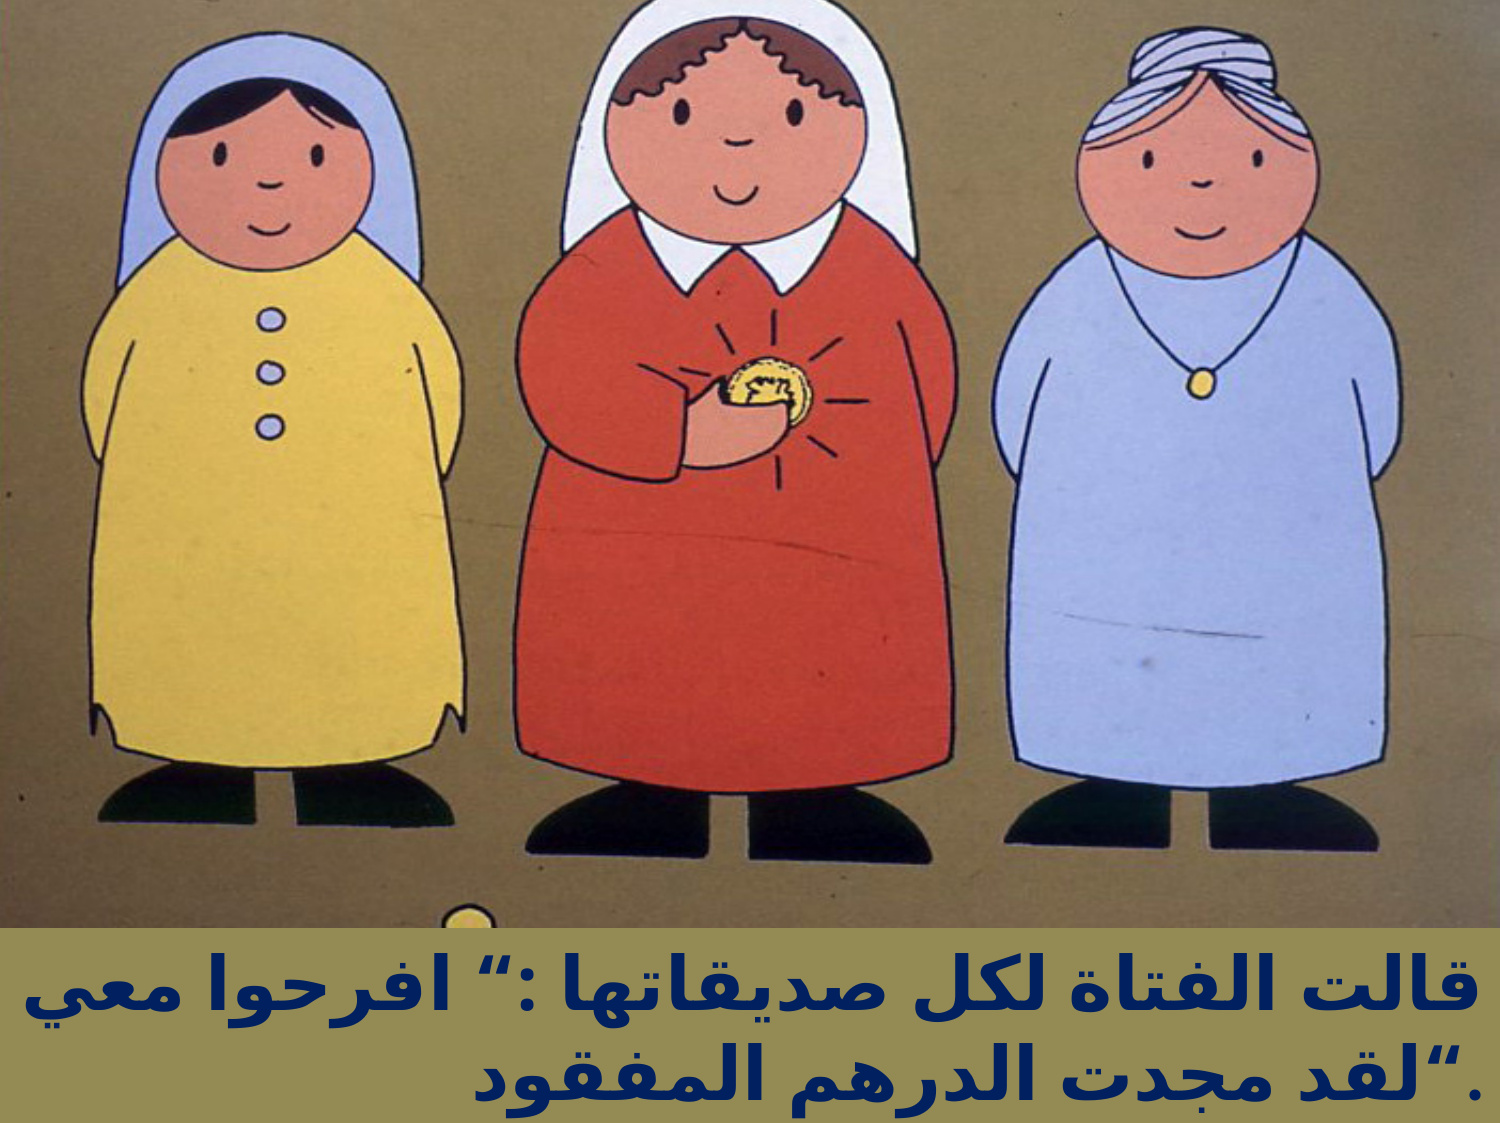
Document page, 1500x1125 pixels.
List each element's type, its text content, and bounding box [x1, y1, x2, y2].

picture [0, 0, 1500, 938]
text_box قالت الفتاة لكل صديقاتها :“ افرحوا معي لقد مجدت الدرهم المفقود“. [0, 946, 1500, 1123]
